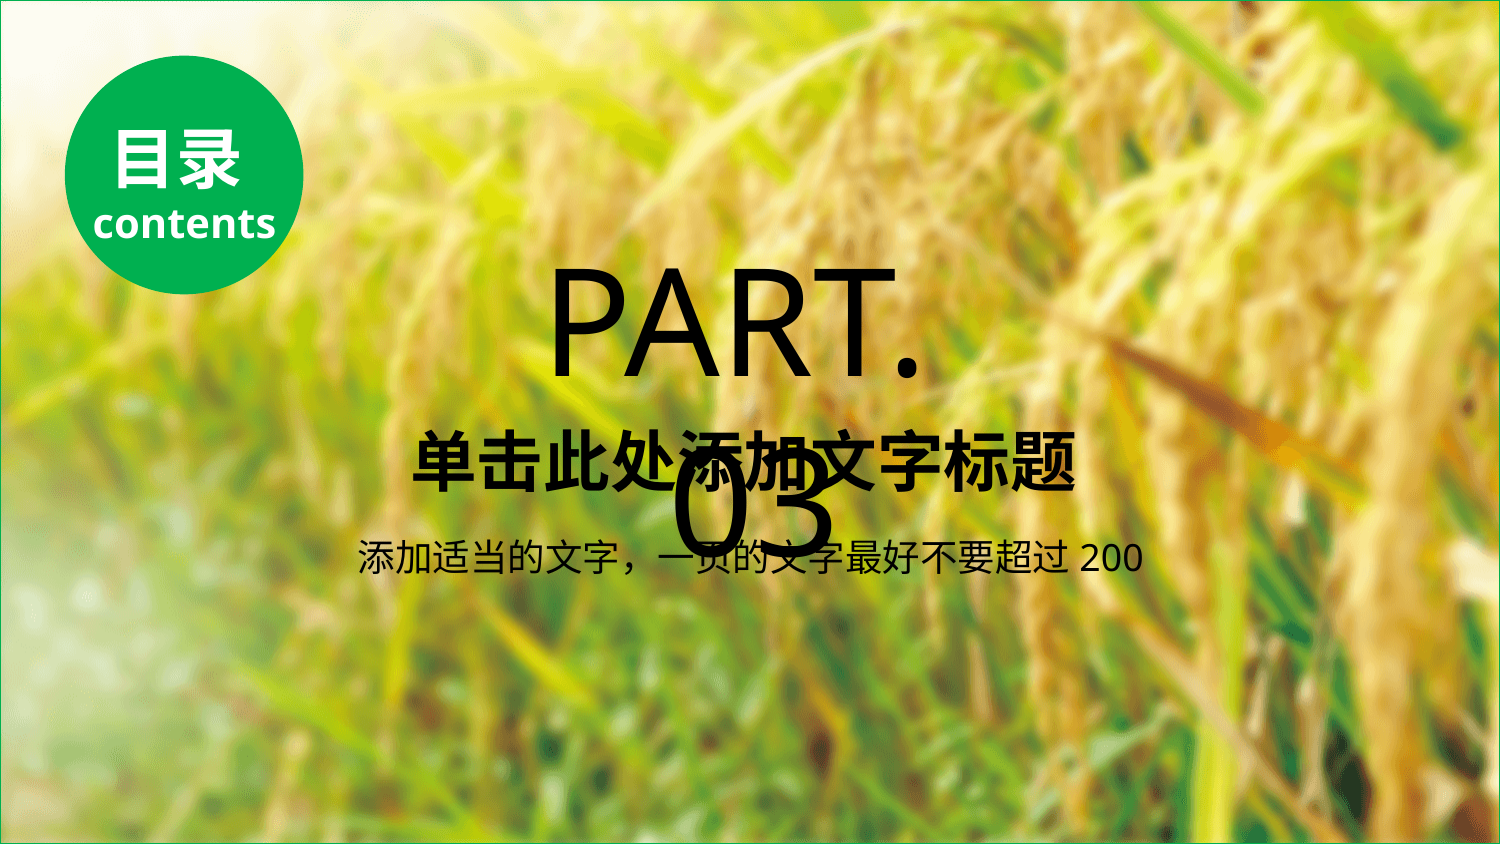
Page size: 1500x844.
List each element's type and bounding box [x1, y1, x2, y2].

picture [0, 0, 1500, 844]
text_box [64, 55, 304, 295]
